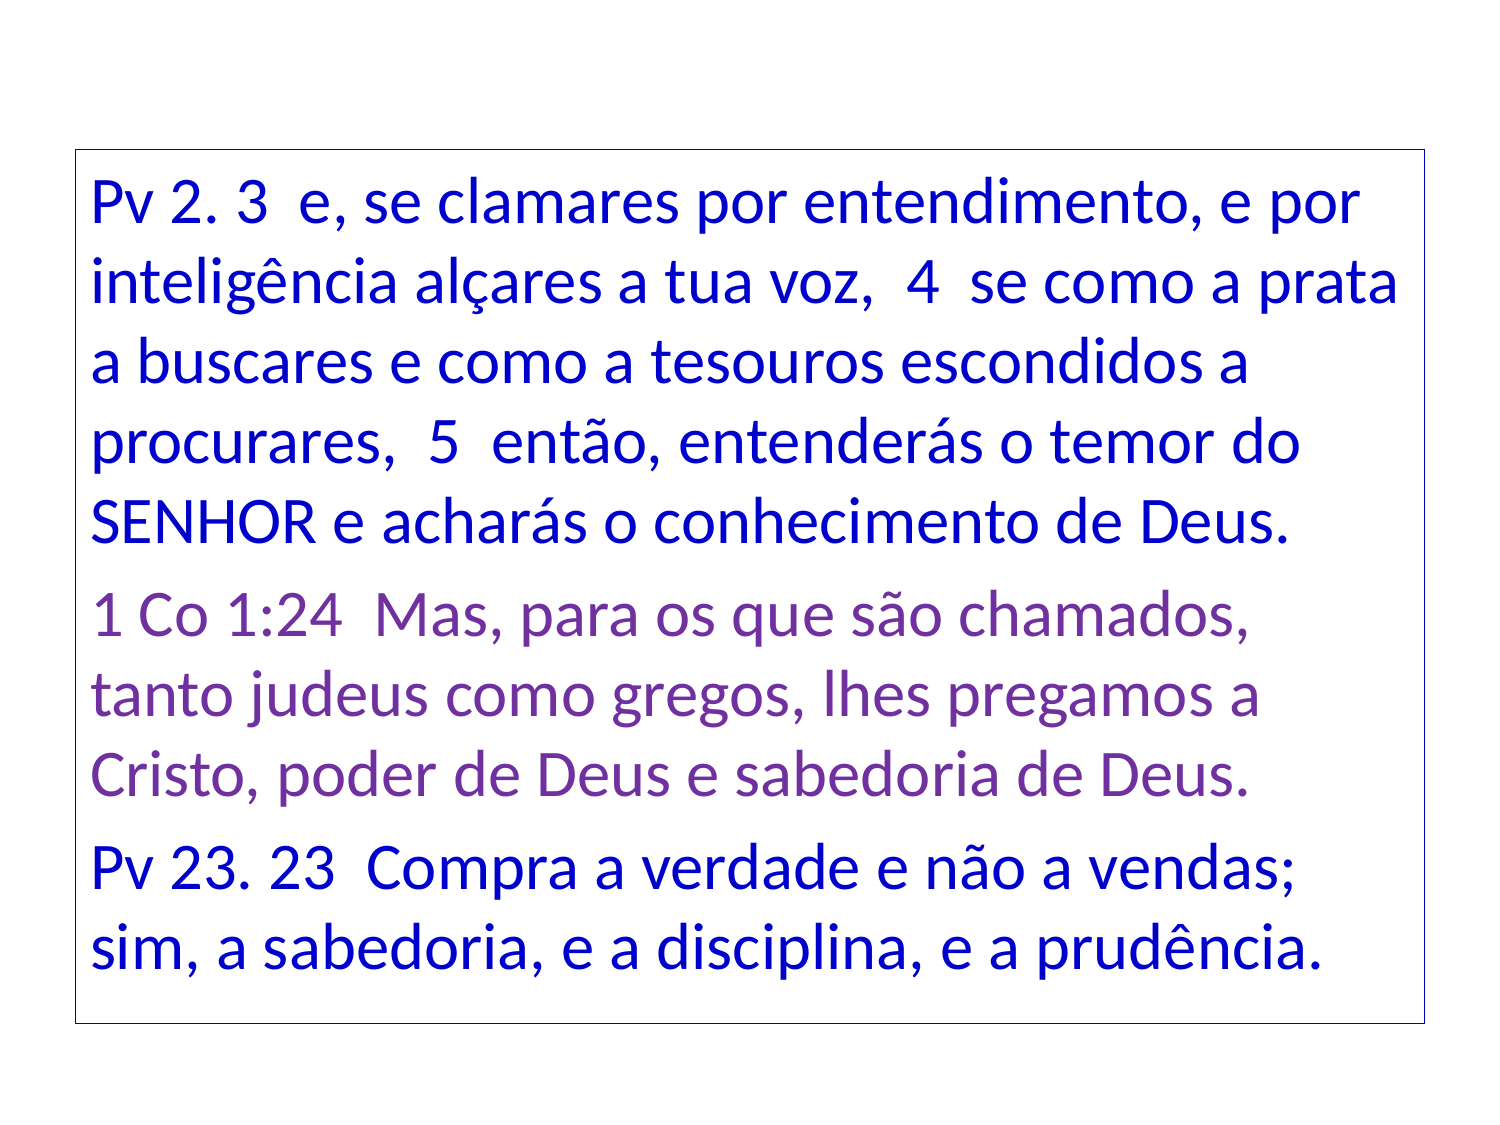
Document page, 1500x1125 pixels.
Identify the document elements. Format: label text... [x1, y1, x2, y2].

list Pv 2. 3 e, se clamares por entendimento, e por inteligência alçares a tua voz, 4 se como a prata a buscares e como a tesouros escondidos a procurares, 5 então, entenderás o temor do SENHOR e acharás o conhecimento de Deus. 1 Co 1:24 Mas, para os que são chamados, tanto judeus como gregos, lhes pregamos a Cristo, poder de Deus e sabedoria de Deus. Pv 23. 23 Compra a verdade e não a vendas; sim, a sabedoria, e a disciplina, e a prudência. [75, 149, 1425, 1024]
